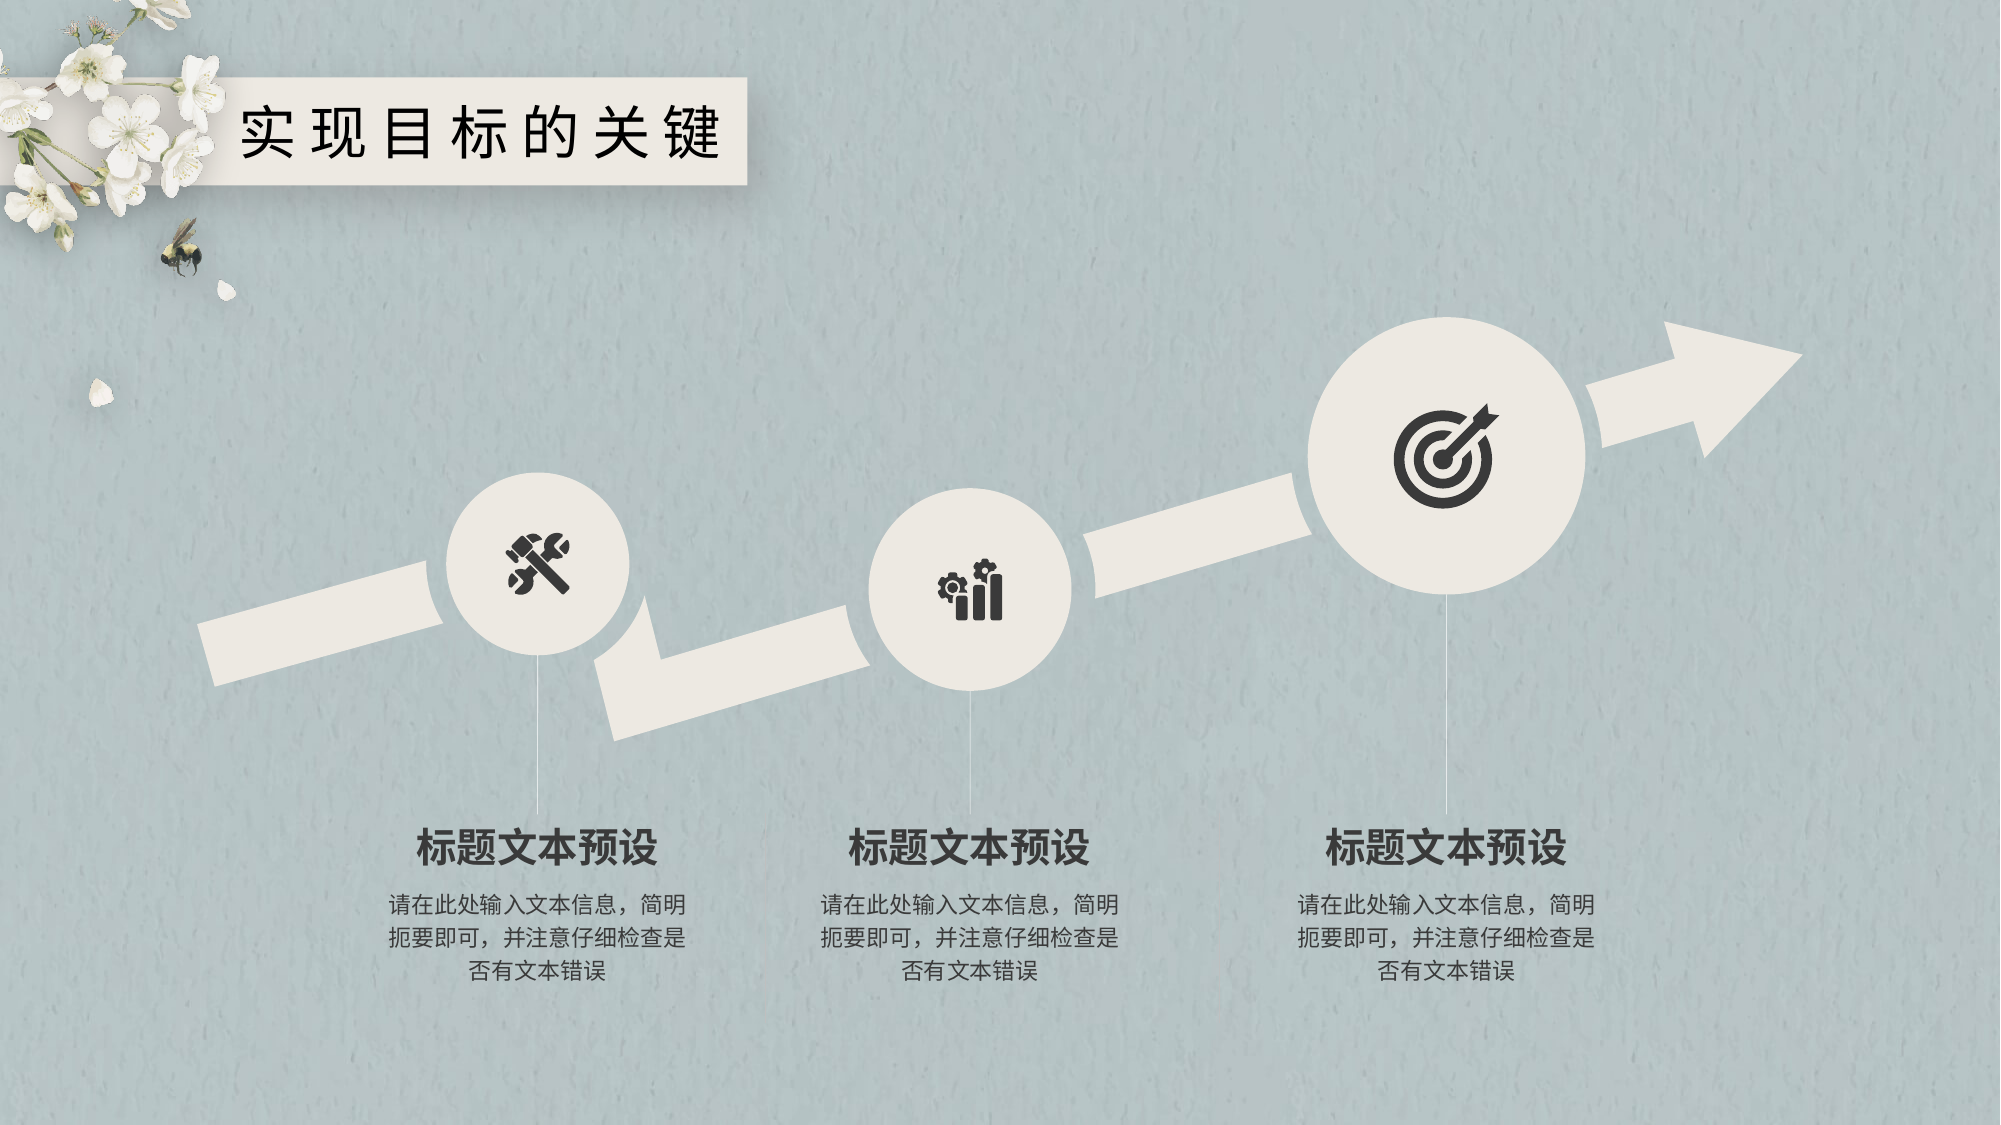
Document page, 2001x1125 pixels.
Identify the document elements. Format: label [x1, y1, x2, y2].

text_box [363, 814, 712, 997]
text_box [868, 488, 1072, 691]
text_box [593, 595, 868, 742]
picture [0, 0, 2000, 1125]
text_box [0, 0, 748, 429]
text_box [197, 560, 444, 687]
text_box [1082, 472, 1307, 599]
text_box [1272, 814, 1621, 997]
text_box [1307, 317, 1586, 595]
text_box [1586, 321, 1803, 459]
text_box [796, 814, 1144, 997]
text_box [446, 472, 630, 656]
